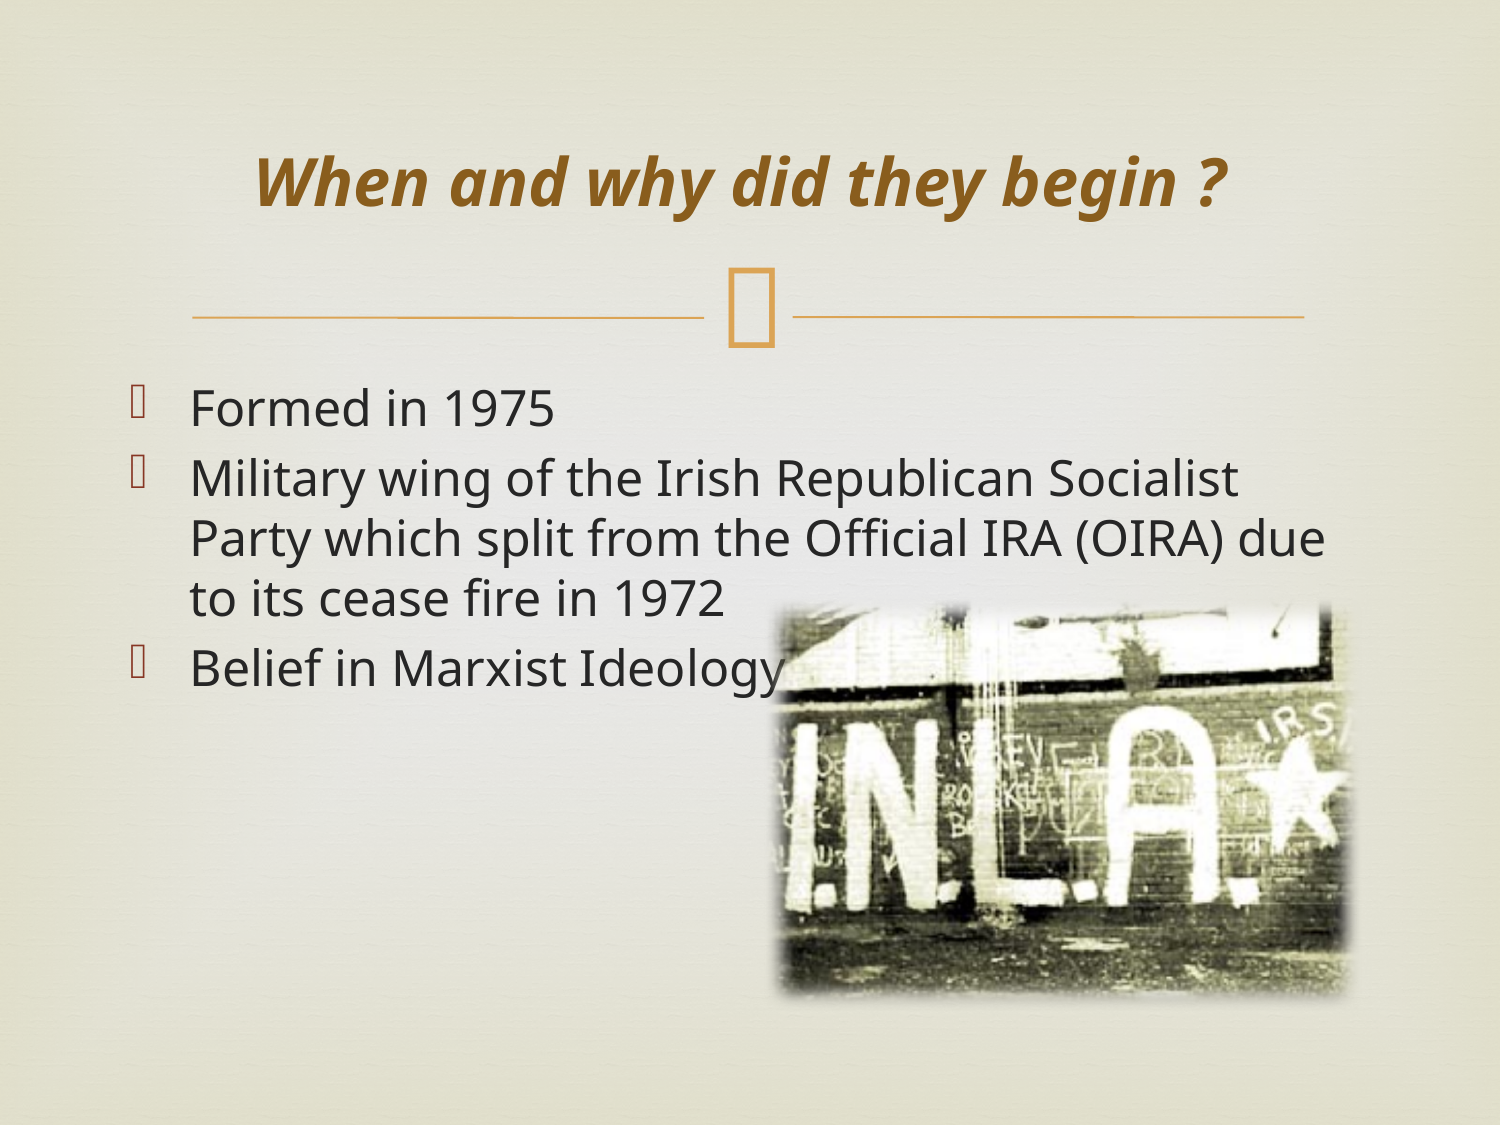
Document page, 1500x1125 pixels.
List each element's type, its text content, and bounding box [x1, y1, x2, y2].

list Formed in 1975 Military wing of the Irish Republican Socialist Party which split from the Official IRA (OIRA) due to its cease fire in 1972 Belief in Marxist Ideology [114, 368, 1386, 1005]
title When and why did they begin ? [112, 93, 1386, 267]
picture [764, 597, 1362, 1012]
